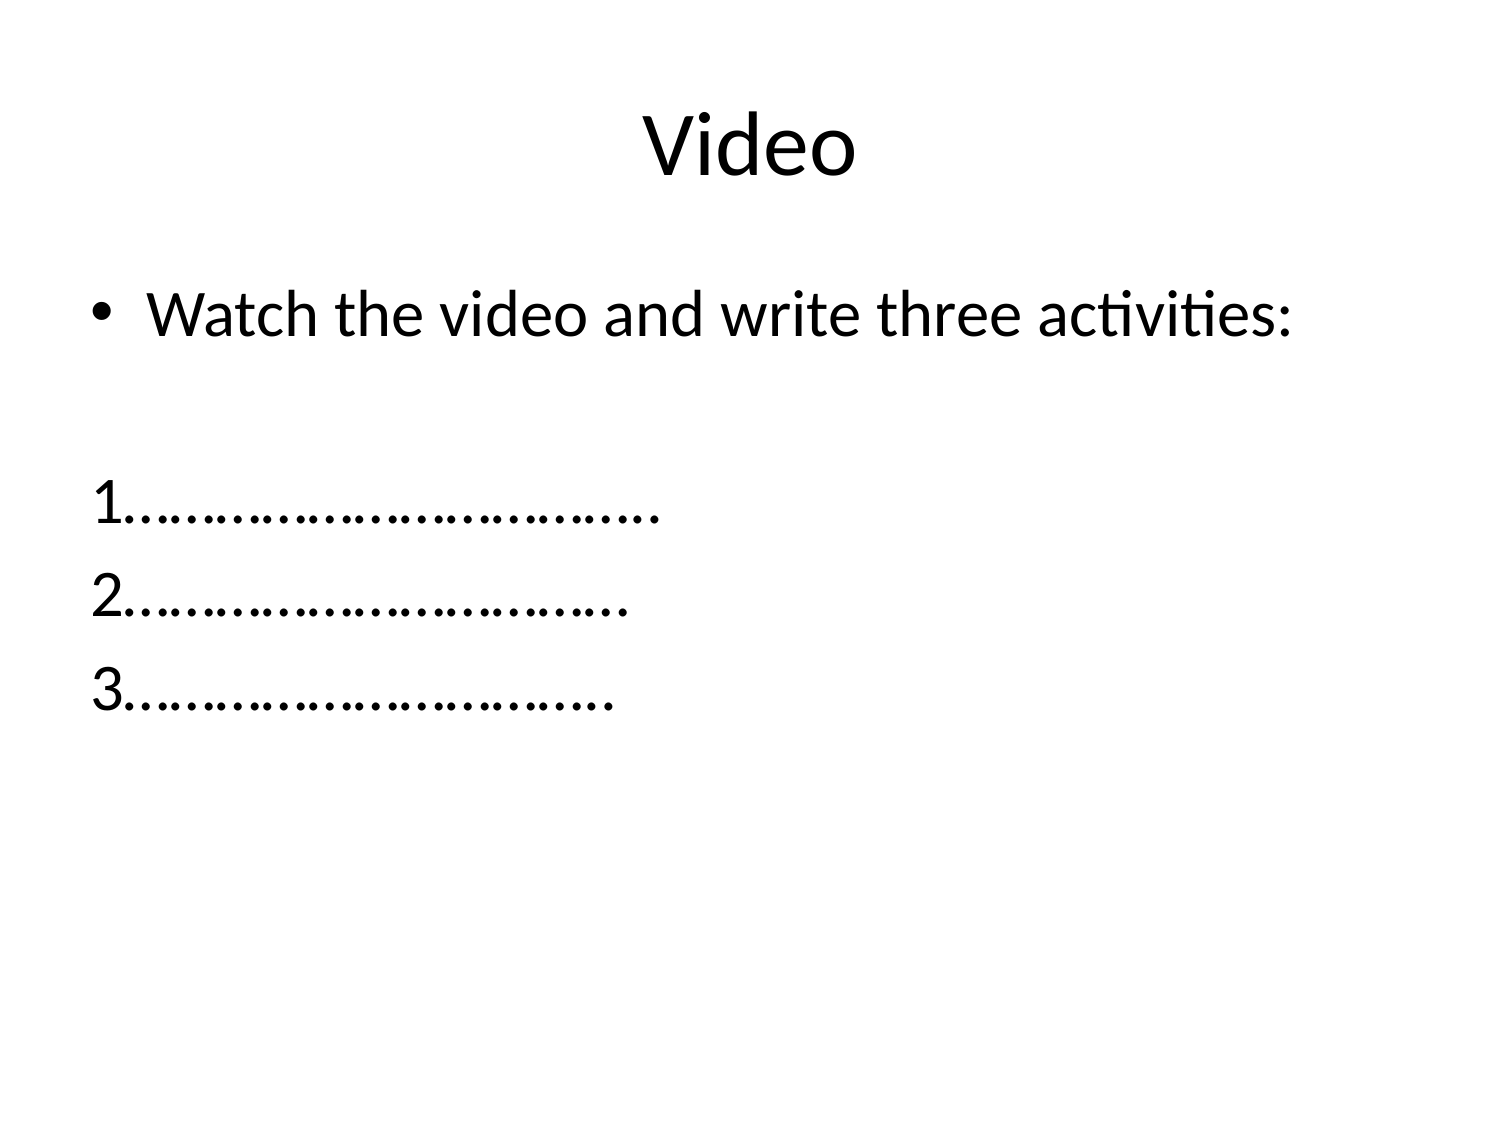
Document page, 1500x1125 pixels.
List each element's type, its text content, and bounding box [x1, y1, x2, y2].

list Watch the video and write three activities: 1…………………………….. 2…………………………… 3………………………….. [75, 262, 1425, 1005]
title Video [75, 45, 1425, 233]
